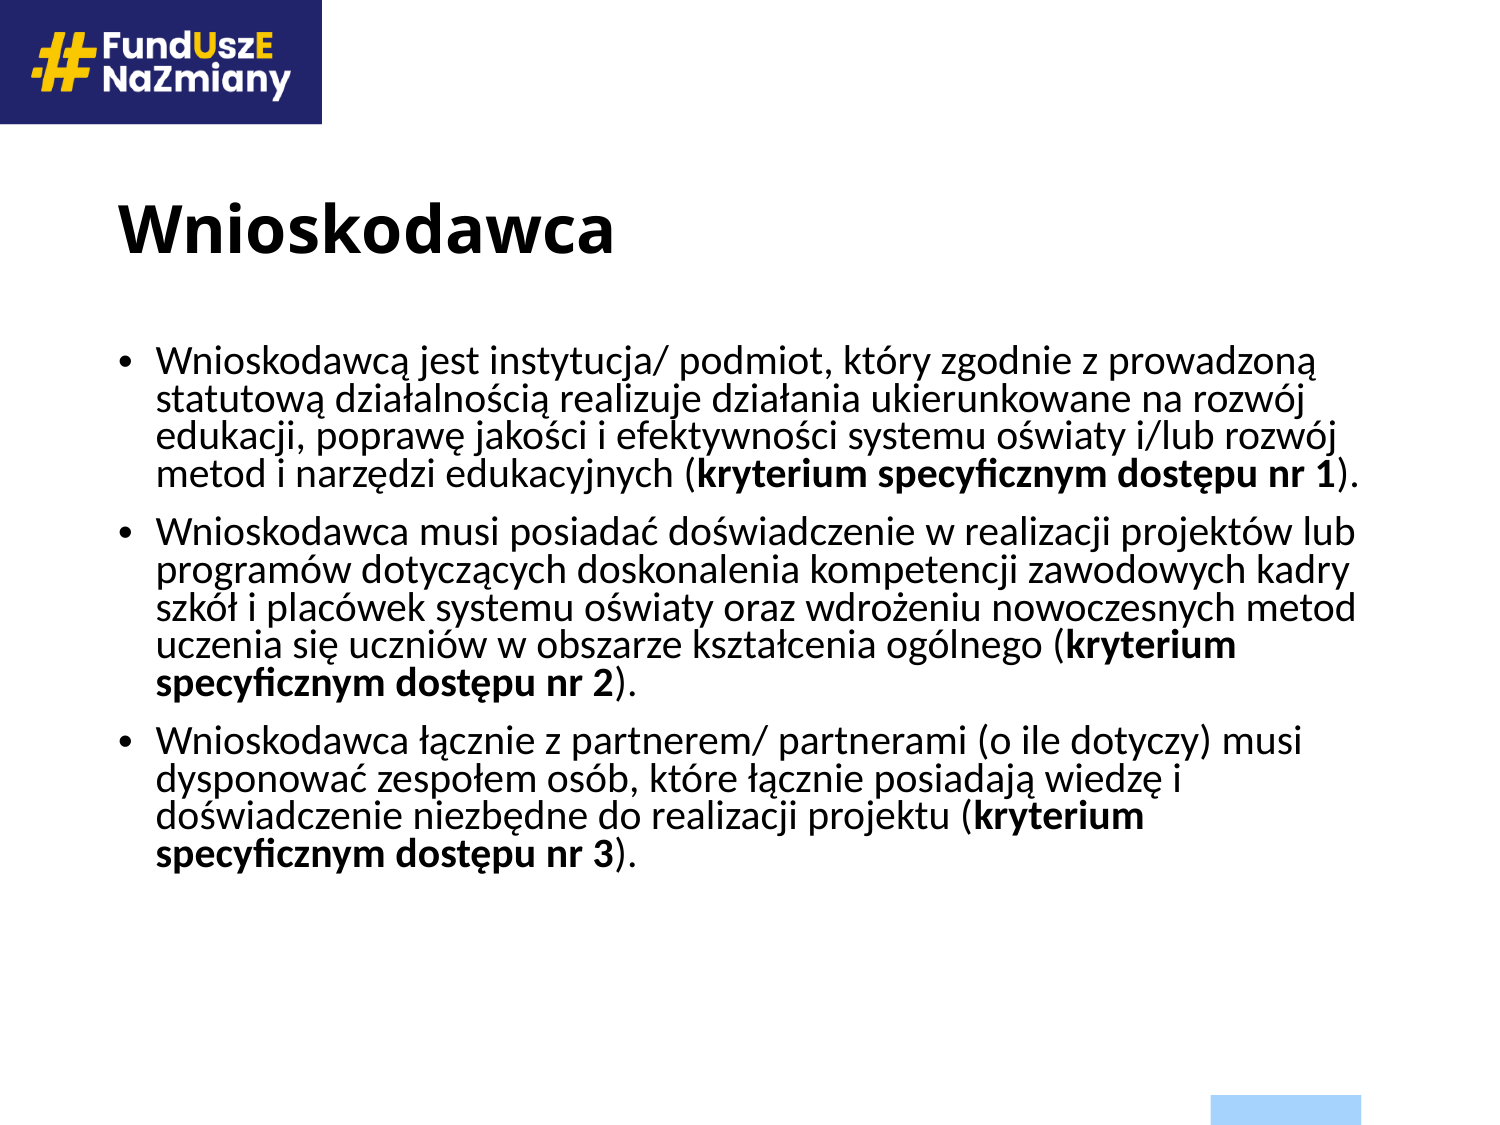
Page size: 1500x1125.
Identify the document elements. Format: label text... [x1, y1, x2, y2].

list Wnioskodawcą jest instytucja/ podmiot, który zgodnie z prowadzoną statutową działalnością realizuje działania ukierunkowane na rozwój edukacji, poprawę jakości i efektywności systemu oświaty i/lub rozwój metod i narzędzi edukacyjnych (kryterium specyficznym dostępu nr 1). Wnioskodawca musi posiadać doświadczenie w realizacji projektów lub programów dotyczących doskonalenia kompetencji zawodowych kadry szkół i placówek systemu oświaty oraz wdrożeniu nowoczesnych metod uczenia się uczniów w obszarze kształcenia ogólnego (kryterium specyficznym dostępu nr 2). Wnioskodawca łącznie z partnerem/ partnerami (o ile dotyczy) musi dysponować zespołem osób, które łącznie posiadają wiedzę i doświadczenie niezbędne do realizacji projektu (kryterium specyficznym dostępu nr 3). [103, 337, 1397, 1048]
picture [0, 0, 1500, 1125]
title Wnioskodawca [103, 139, 1397, 319]
